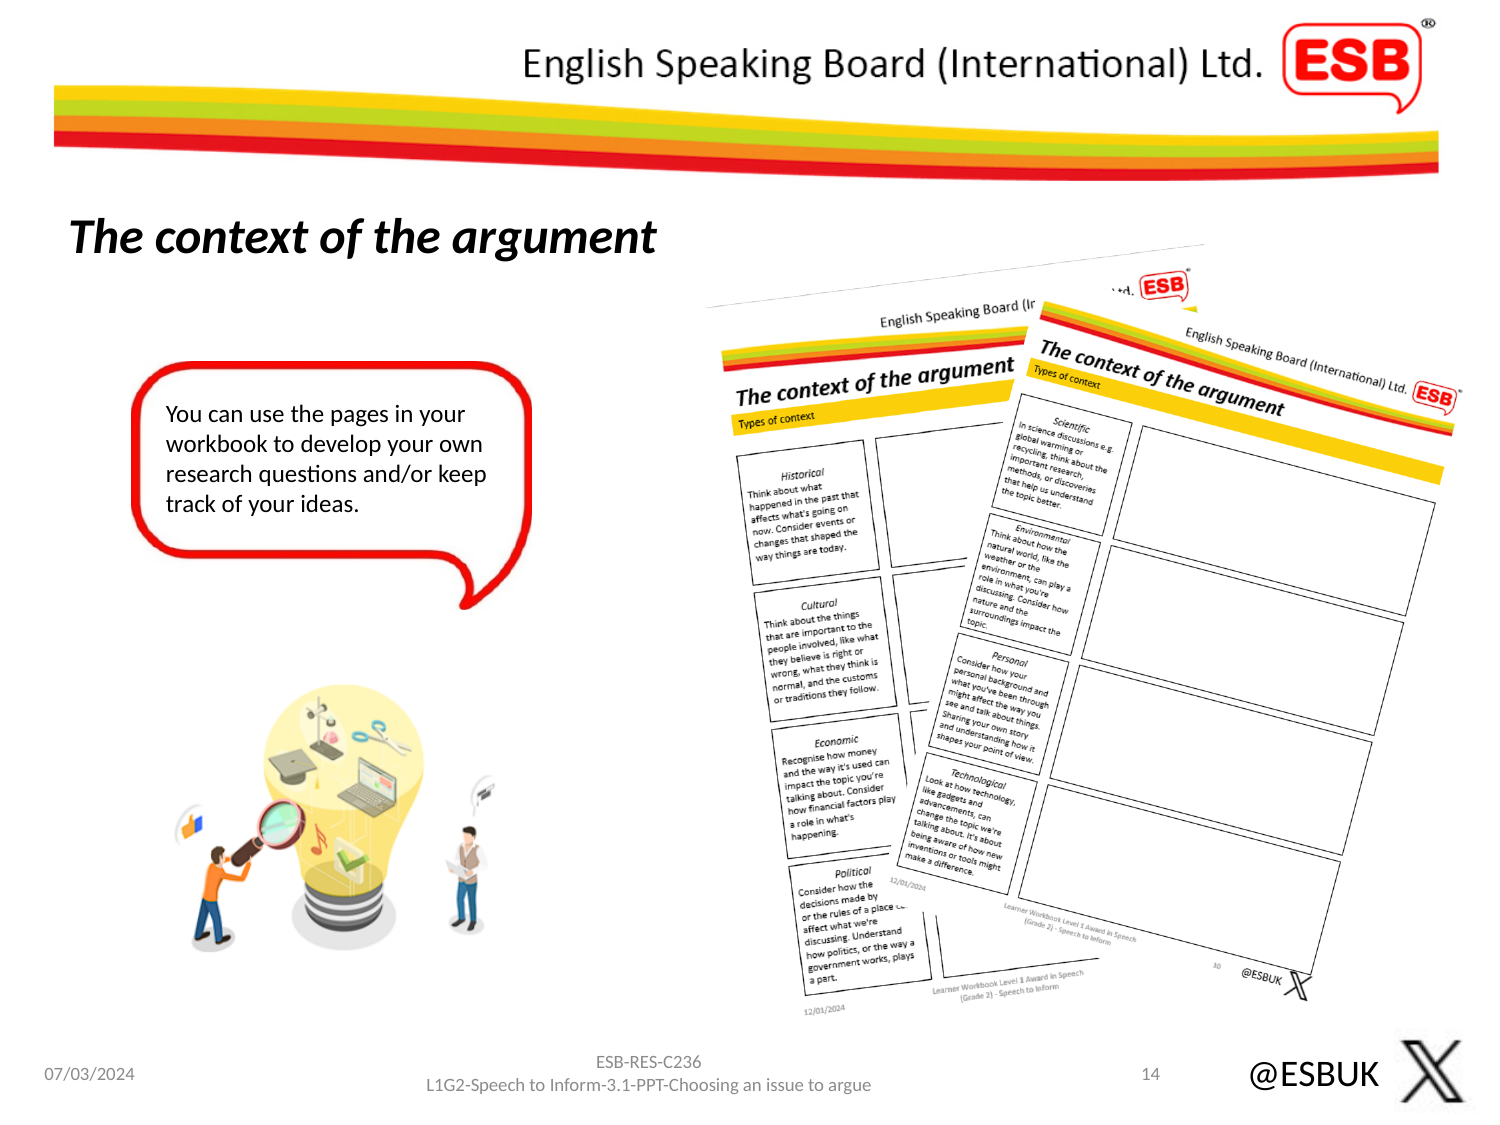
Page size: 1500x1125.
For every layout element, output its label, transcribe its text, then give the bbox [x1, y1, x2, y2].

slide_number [29, 1042, 367, 1103]
footer ESB-RES-C236 L1G2-Speech to Inform-3.1-PPT-Choosing an issue to argue [395, 1042, 902, 1103]
picture [706, 245, 1474, 1043]
picture [0, 0, 1500, 189]
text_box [131, 361, 532, 610]
title The context of the argument [53, 184, 1447, 291]
slide_number 14 [930, 1042, 1176, 1103]
picture [1393, 1028, 1476, 1116]
picture [131, 640, 532, 964]
